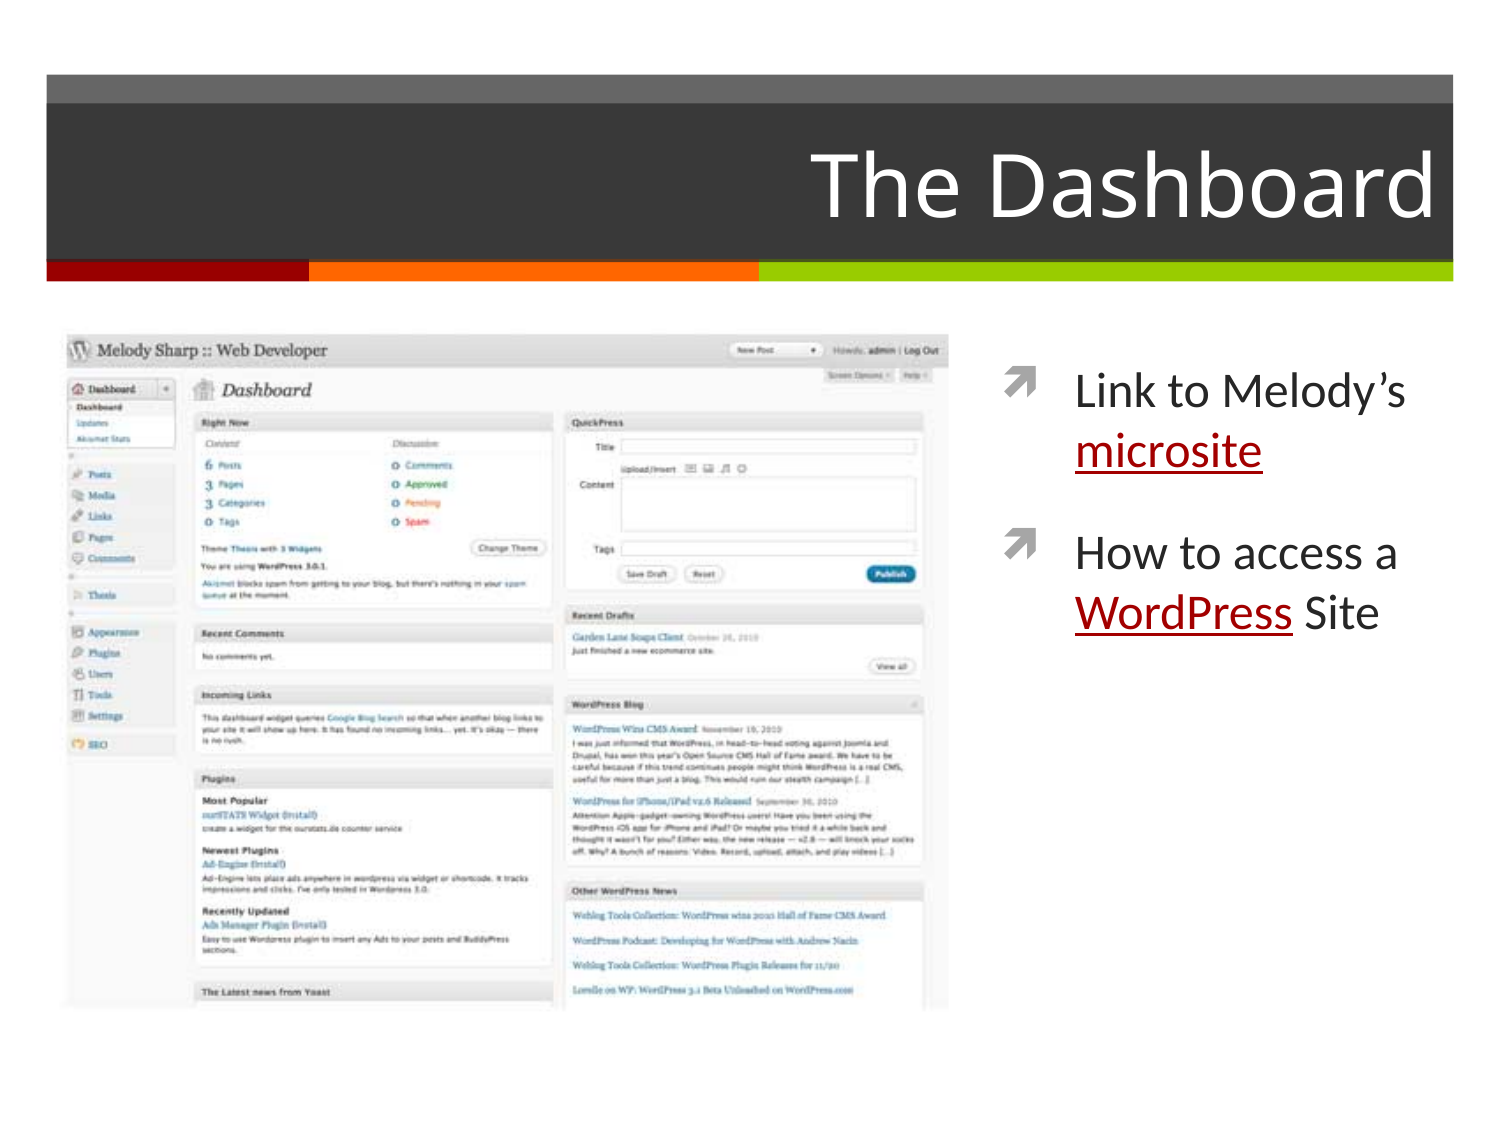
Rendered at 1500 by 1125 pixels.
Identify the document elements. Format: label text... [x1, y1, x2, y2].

title The Dashboard [46, 103, 1454, 263]
picture [46, 314, 986, 1045]
list Link to Melody’s microsite How to access a WordPress Site [991, 350, 1454, 780]
